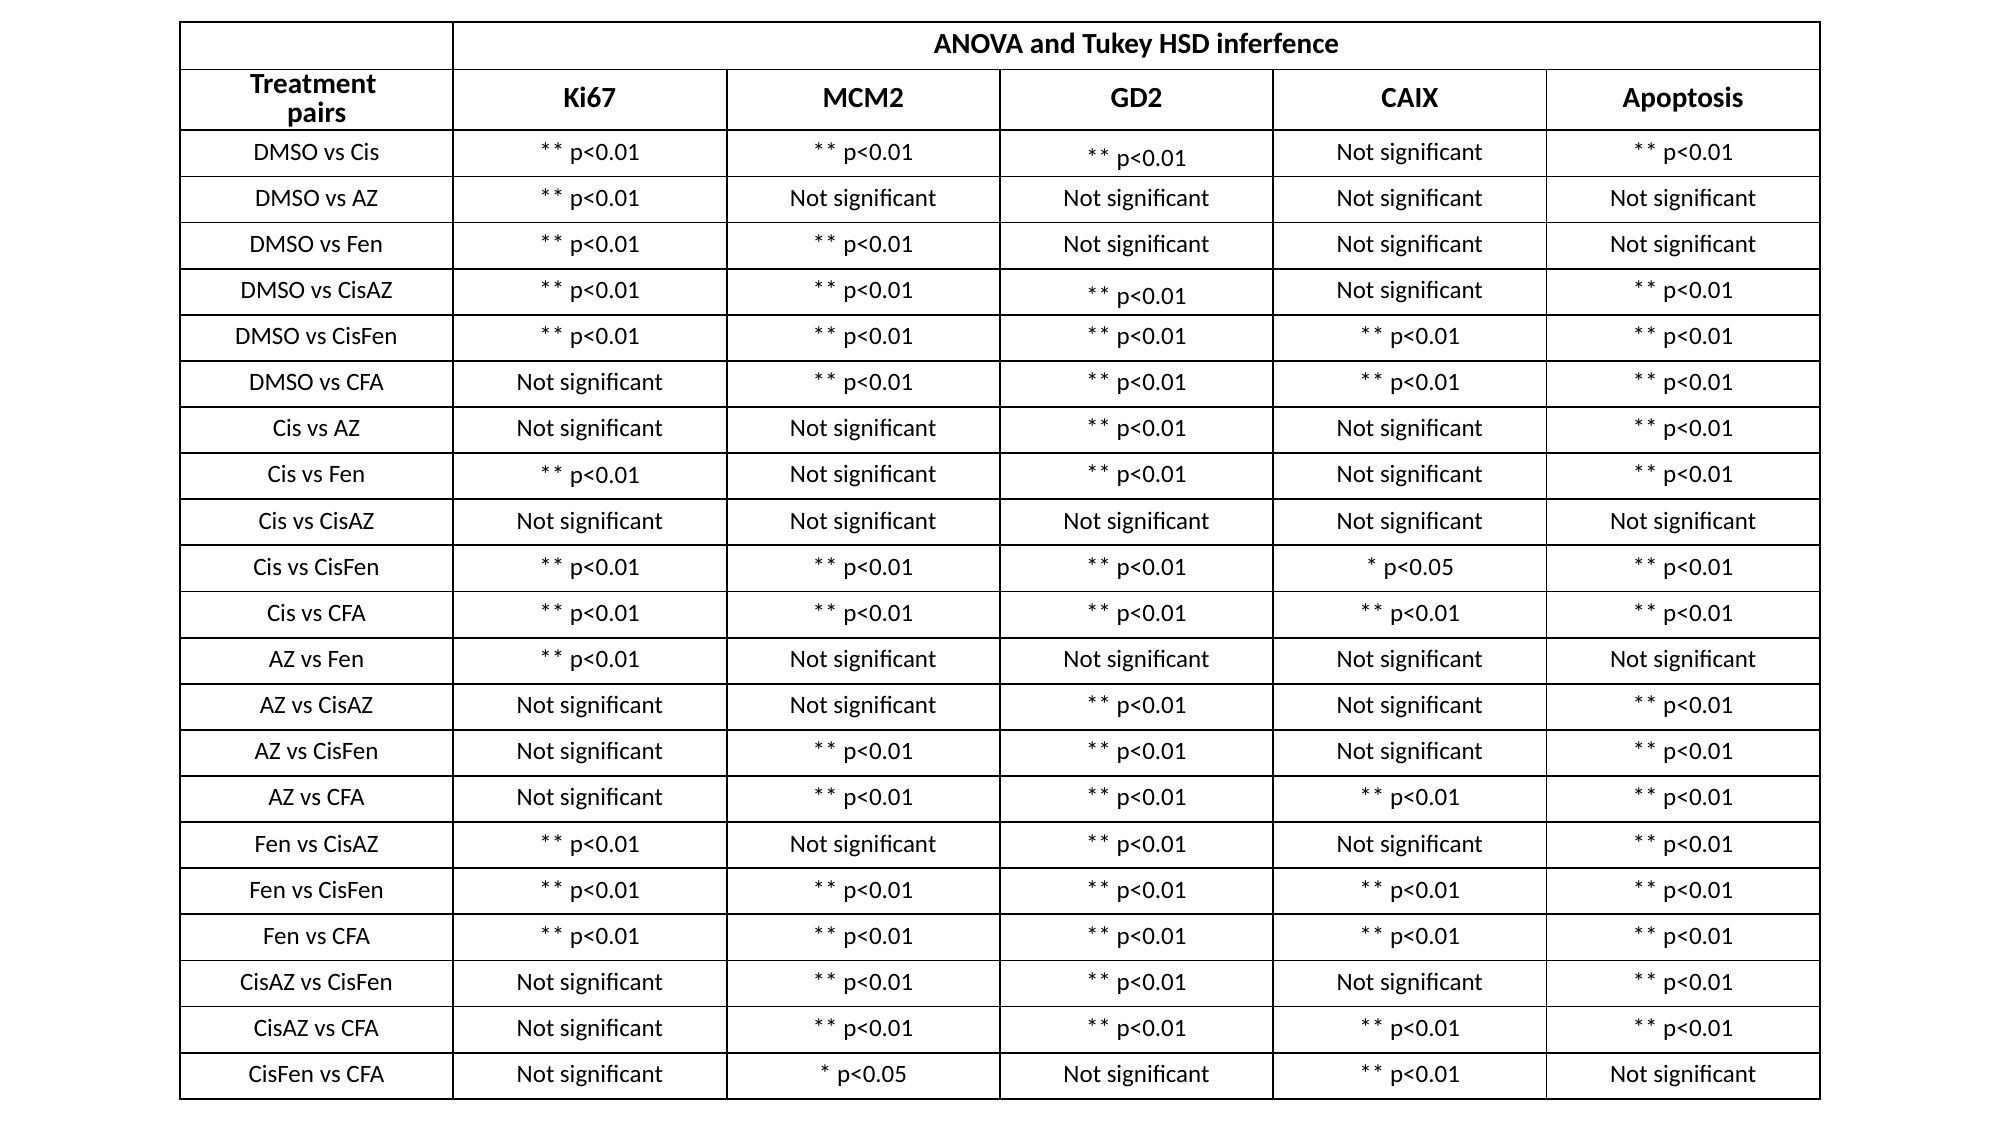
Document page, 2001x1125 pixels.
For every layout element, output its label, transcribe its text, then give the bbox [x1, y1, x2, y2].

table_cell Cis vs CFA [181, 592, 452, 637]
table_cell Not significant [728, 639, 999, 683]
table_cell Not significant [1001, 500, 1272, 544]
table_cell Not significant [1001, 177, 1272, 222]
table_cell ** p<0.01 [728, 869, 999, 913]
table_cell Not significant [1274, 408, 1546, 452]
table_cell Not significant [1274, 177, 1546, 222]
table_cell ** p<0.01 [1001, 316, 1272, 360]
table_cell CisAZ vs CFA [181, 1007, 452, 1052]
table_cell Cis vs AZ [181, 408, 452, 452]
table_cell DMSO vs CisAZ [181, 270, 452, 314]
table_cell CAIX [1274, 70, 1546, 129]
table_cell DMSO vs CFA [181, 362, 452, 406]
table_cell Not significant [1547, 639, 1819, 683]
table_cell ** p<0.01 [728, 362, 999, 406]
table_cell ** p<0.01 [1001, 823, 1272, 867]
table_cell ** p<0.01 [1547, 454, 1819, 498]
table_cell ** p<0.01 [728, 316, 999, 360]
table_cell ** p<0.01 [1547, 592, 1819, 637]
table_cell ** p<0.01 [1001, 454, 1272, 498]
table_cell DMSO vs CisFen [181, 316, 452, 360]
table_cell Not significant [1274, 131, 1546, 176]
table_cell ** p<0.01 [454, 131, 726, 176]
table_cell Not significant [1274, 639, 1546, 683]
table_cell Not significant [1274, 823, 1546, 867]
table_cell ** p<0.01 [728, 777, 999, 821]
table_cell Not significant [728, 408, 999, 452]
table_cell ** p<0.01 [1547, 270, 1819, 314]
table_cell Not significant [454, 500, 726, 544]
table_cell ** p<0.01 [1001, 731, 1272, 775]
table_cell ** p<0.01 [454, 915, 726, 960]
table_cell ** p<0.01 [728, 131, 999, 176]
table_cell ** p<0.01 [454, 177, 726, 222]
table_cell ** p<0.01 [728, 270, 999, 314]
table_cell DMSO vs Fen [181, 223, 452, 268]
table_cell Not significant [1547, 500, 1819, 544]
table_cell Not significant [728, 823, 999, 867]
table_cell Not significant [728, 685, 999, 729]
table_cell ** p<0.01 [1001, 408, 1272, 452]
table_cell ** p<0.01 [1001, 592, 1272, 637]
table_cell Not significant [454, 961, 726, 1006]
table_cell ** p<0.01 [728, 223, 999, 268]
table_header ANOVA and Tukey HSD inferfence [454, 23, 1819, 69]
table_cell Not significant [454, 362, 726, 406]
table_cell Not significant [1274, 961, 1546, 1006]
table_cell Not significant [1274, 500, 1546, 544]
table_cell * p<0.05 [728, 1054, 999, 1098]
table_cell Fen vs CisAZ [181, 823, 452, 867]
table_cell Not significant [454, 731, 726, 775]
table_cell ** p<0.01 [1001, 685, 1272, 729]
table_cell ** p<0.01 [1274, 316, 1546, 360]
table_cell ** p<0.01 [1547, 546, 1819, 591]
table_cell ** p<0.01 [1274, 1007, 1546, 1052]
table_cell ** p<0.01 [1547, 961, 1819, 1006]
table_cell ** p<0.01 [728, 915, 999, 960]
table_cell Not significant [454, 1007, 726, 1052]
table_cell ** p<0.01 [454, 270, 726, 314]
table_cell Not significant [1547, 1054, 1819, 1098]
table_cell ** p<0.01 [1547, 869, 1819, 913]
table_cell Not significant [728, 454, 999, 498]
table_cell ** p<0.01 [728, 961, 999, 1006]
table_cell Fen vs CFA [181, 915, 452, 960]
table_cell Cis vs Fen [181, 454, 452, 498]
table_cell ** p<0.01 [728, 731, 999, 775]
table_cell Fen vs CisFen [181, 869, 452, 913]
table_cell ** p<0.01 [1001, 362, 1272, 406]
table_cell ** p<0.01 [454, 869, 726, 913]
table_cell ** p<0.01 [1001, 1007, 1272, 1052]
table_cell ** p<0.01 [1274, 869, 1546, 913]
table_cell ** p<0.01 [1001, 777, 1272, 821]
table_cell Cis vs CisFen [181, 546, 452, 591]
table_cell AZ vs CFA [181, 777, 452, 821]
table_cell ** p<0.01 [1547, 1007, 1819, 1052]
table_cell ** p<0.01 [1274, 592, 1546, 637]
table_cell ** p<0.01 [1547, 408, 1819, 452]
table_cell Not significant [1274, 223, 1546, 268]
table_cell ** p<0.01 [1547, 731, 1819, 775]
table_cell ** p<0.01 [728, 592, 999, 637]
table_cell AZ vs CisAZ [181, 685, 452, 729]
table_cell ** p<0.01 [1001, 961, 1272, 1006]
table_cell Not significant [454, 777, 726, 821]
table_cell Not significant [1547, 223, 1819, 268]
table_cell Not significant [1274, 685, 1546, 729]
table_cell ** p<0.01 [454, 639, 726, 683]
table_cell Apoptosis [1547, 70, 1819, 129]
table_cell MCM2 [728, 70, 999, 129]
table_cell Not significant [728, 177, 999, 222]
table_cell ** p<0.01 [454, 454, 726, 498]
table_cell * p<0.05 [1274, 546, 1546, 591]
table_cell Not significant [454, 408, 726, 452]
table_cell CisAZ vs CisFen [181, 961, 452, 1006]
table_cell CisFen vs CFA [181, 1054, 452, 1098]
table_header [181, 23, 452, 69]
table_cell ** p<0.01 [1547, 685, 1819, 729]
table_cell ** p<0.01 [728, 1007, 999, 1052]
table_cell ** p<0.01 [1001, 546, 1272, 591]
table_cell Not significant [1001, 639, 1272, 683]
table_cell ** p<0.01 [1274, 362, 1546, 406]
table_cell Not significant [454, 1054, 726, 1098]
table_cell ** p<0.01 [454, 823, 726, 867]
table_cell ** p<0.01 [1547, 362, 1819, 406]
table_cell ** p<0.01 [454, 592, 726, 637]
table_cell Not significant [1001, 1054, 1272, 1098]
table_cell ** p<0.01 [728, 546, 999, 591]
table_cell ** p<0.01 [1001, 131, 1272, 176]
table_cell Not significant [454, 685, 726, 729]
table_cell ** p<0.01 [1001, 270, 1272, 314]
table_cell Ki67 [454, 70, 726, 129]
table_cell Not significant [1274, 454, 1546, 498]
table_cell DMSO vs Cis [181, 131, 452, 176]
table_cell ** p<0.01 [1001, 869, 1272, 913]
table_cell ** p<0.01 [454, 223, 726, 268]
table_cell DMSO vs AZ [181, 177, 452, 222]
table_cell Cis vs CisAZ [181, 500, 452, 544]
table_cell Treatment pairs [181, 70, 452, 129]
table_cell Not significant [1547, 177, 1819, 222]
table_cell ** p<0.01 [1547, 915, 1819, 960]
table_cell AZ vs CisFen [181, 731, 452, 775]
table_cell ** p<0.01 [1274, 1054, 1546, 1098]
table_cell ** p<0.01 [1547, 777, 1819, 821]
table_cell Not significant [1274, 731, 1546, 775]
table_cell ** p<0.01 [1274, 915, 1546, 960]
table_cell Not significant [1001, 223, 1272, 268]
table_cell Not significant [1274, 270, 1546, 314]
table_cell ** p<0.01 [1547, 823, 1819, 867]
table_cell ** p<0.01 [454, 316, 726, 360]
table_cell Not significant [728, 500, 999, 544]
table_cell ** p<0.01 [1274, 777, 1546, 821]
table_cell GD2 [1001, 70, 1272, 129]
table_cell ** p<0.01 [454, 546, 726, 591]
table_cell ** p<0.01 [1547, 316, 1819, 360]
table_cell ** p<0.01 [1547, 131, 1819, 176]
table_cell AZ vs Fen [181, 639, 452, 683]
table_cell ** p<0.01 [1001, 915, 1272, 960]
